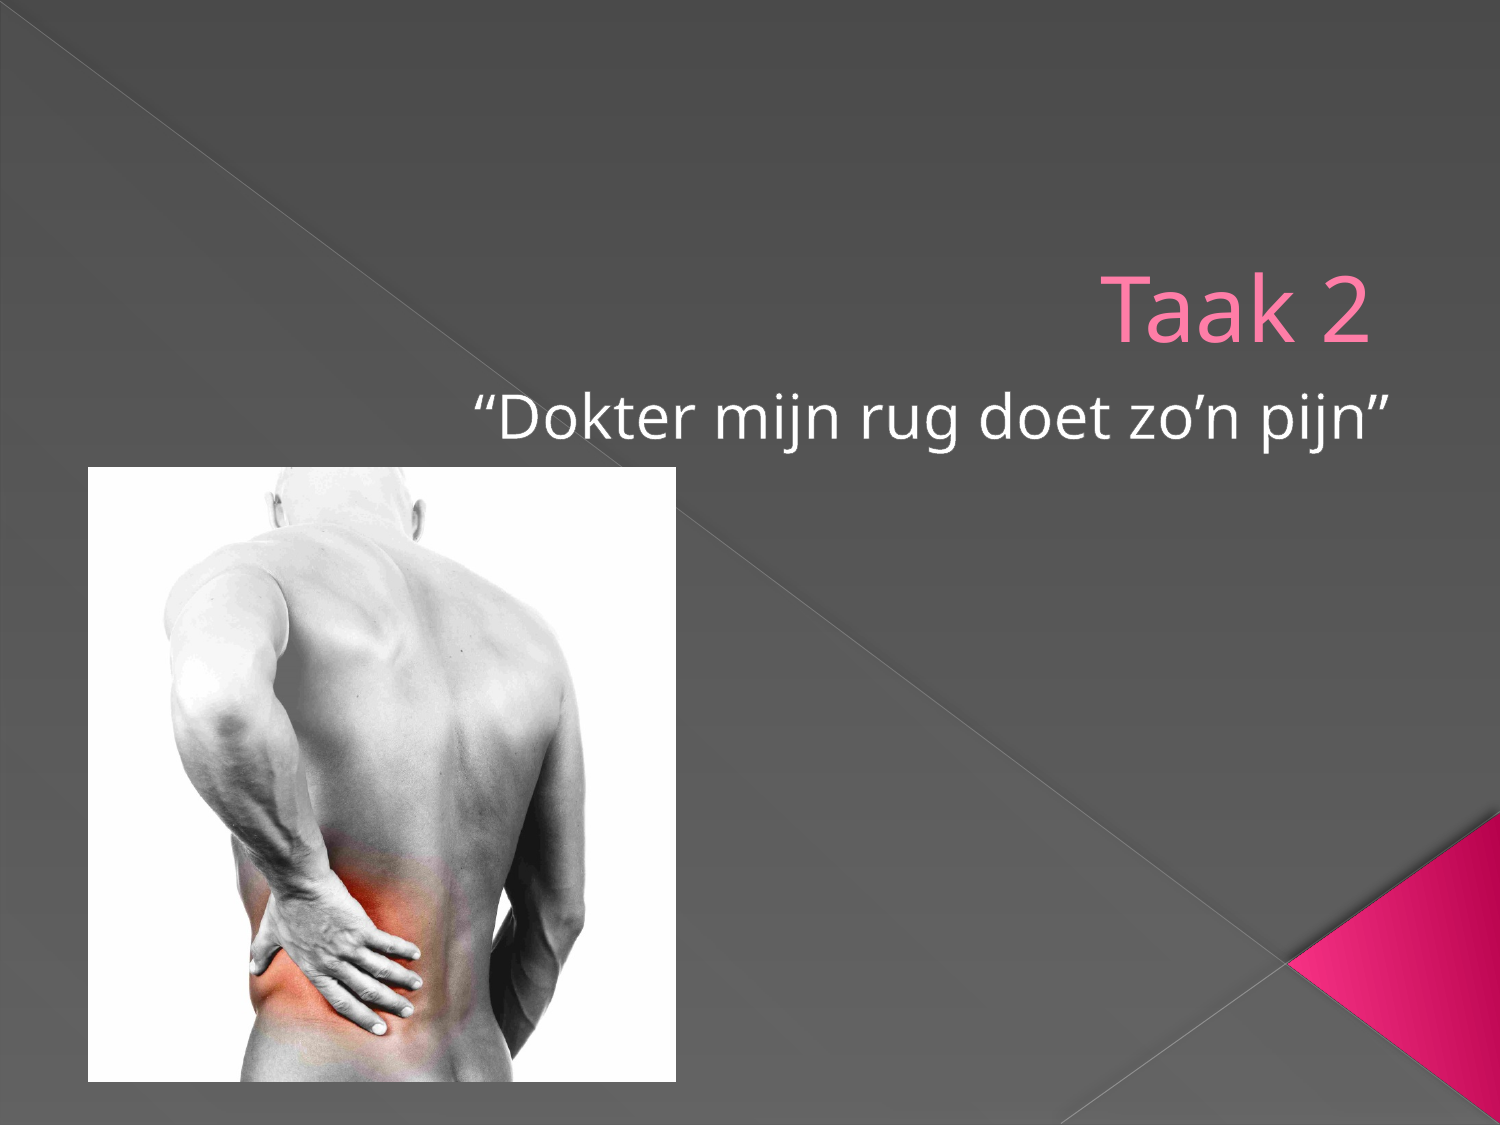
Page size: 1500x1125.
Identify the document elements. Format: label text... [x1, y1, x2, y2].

title Taak 2 [88, 127, 1412, 369]
picture [88, 467, 677, 1083]
subtitle “Dokter mijn rug doet zo’n pijn” [88, 369, 1412, 657]
